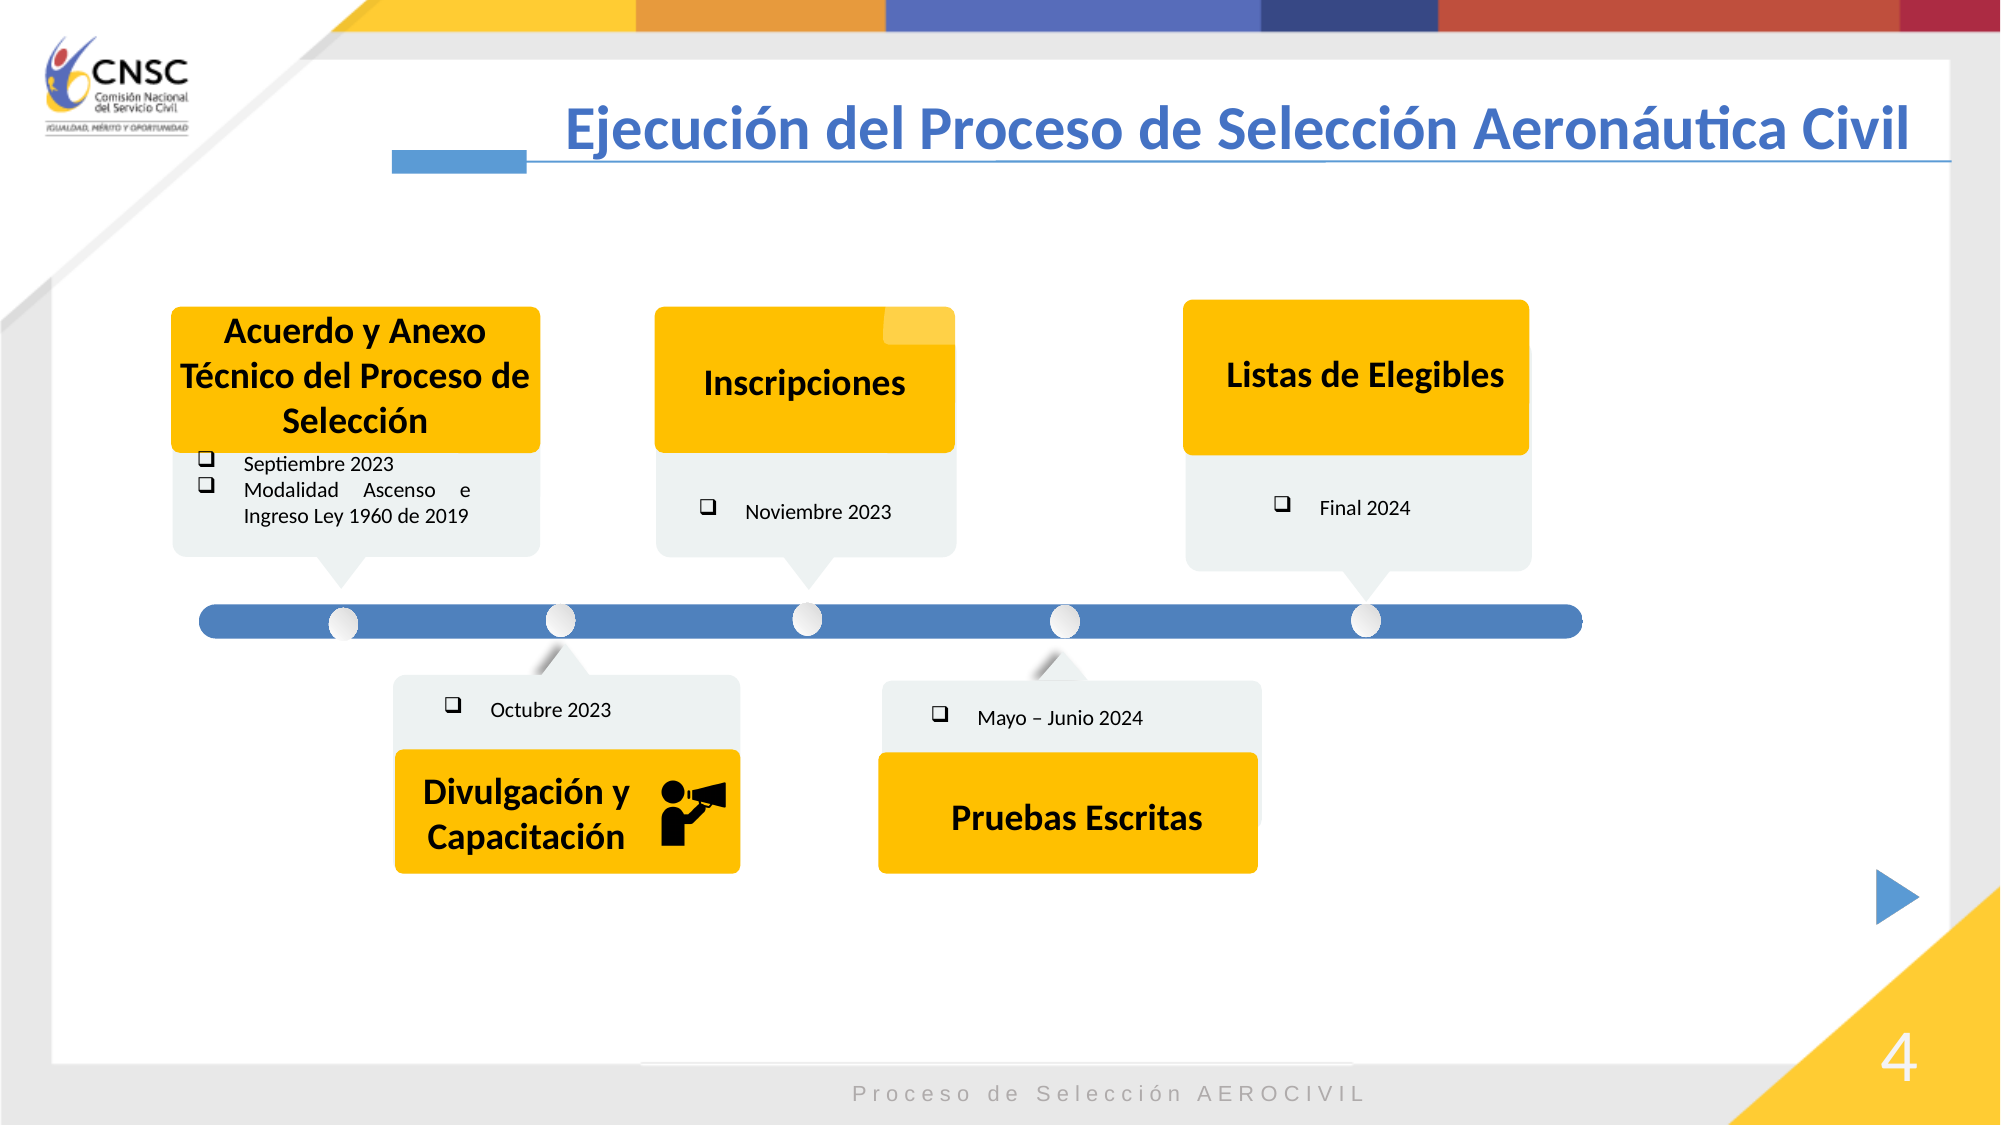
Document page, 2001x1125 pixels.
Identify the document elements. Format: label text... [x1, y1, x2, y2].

text_box [877, 761, 1260, 875]
text_box Divulgación y Capacitación [373, 761, 680, 865]
text_box Pruebas Escritas [901, 785, 1262, 846]
text_box [394, 761, 742, 875]
text_box Proceso de Selección AEROCIVIL [701, 1072, 1379, 1114]
text_box 4 [1534, 1012, 1934, 1090]
picture [0, 0, 2001, 1125]
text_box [157, 260, 1828, 761]
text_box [391, 79, 2000, 174]
